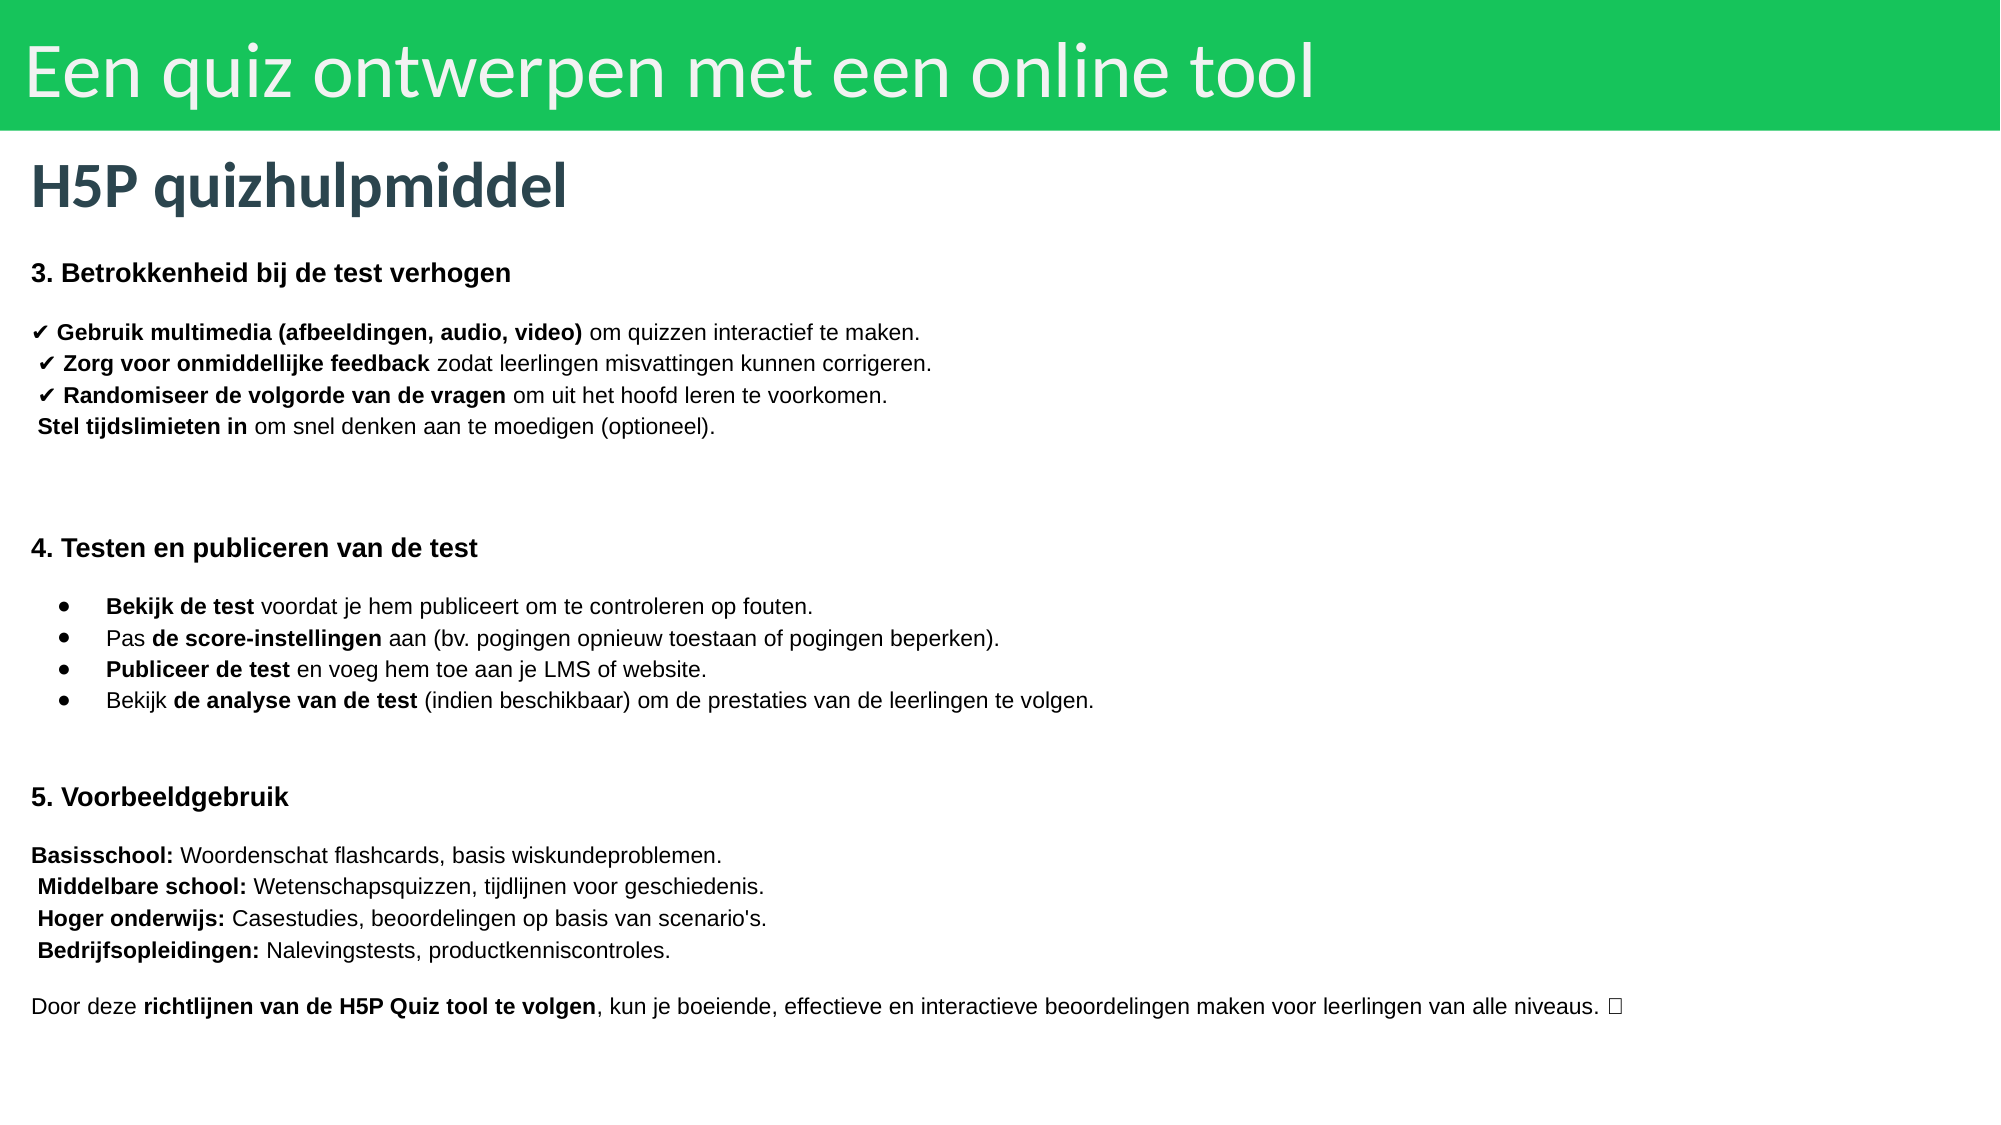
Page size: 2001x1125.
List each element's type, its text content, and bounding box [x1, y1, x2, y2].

list H5P quizhulpmiddel 3. Betrokkenheid bij de test verhogen ✔ Gebruik multimedia (afbeeldingen, audio, video) om quizzen interactief te maken. ✔ Zorg voor onmiddellijke feedback zodat leerlingen misvattingen kunnen corrigeren. ✔ Randomiseer de volgorde van de vragen om uit het hoofd leren te voorkomen. Stel tijdslimieten in om snel denken aan te moedigen (optioneel). 4. Testen en publiceren van de test Bekijk de test voordat je hem publiceert om te controleren op fouten. Pas de score-instellingen aan (bv. pogingen opnieuw toestaan of pogingen beperken). Publiceer de test en voeg hem toe aan je LMS of website. Bekijk de analyse van de test (indien beschikbaar) om de prestaties van de leerlingen te volgen. 5. Voorbeeldgebruik Basisschool: Woordenschat flashcards, basis wiskundeproblemen. Middelbare school: Wetenschapsquizzen, tijdlijnen voor geschiedenis. Hoger onderwijs: Casestudies, beoordelingen op basis van scenario's. Bedrijfsopleidingen: Nalevingstests, productkenniscontroles. Door deze richtlijnen van de H5P Quiz tool te volgen, kun je boeiende, effectieve en interactieve beoordelingen maken voor leerlingen van alle niveaus. 🚀 [16, 144, 1976, 1108]
title Een quiz ontwerpen met een online tool [16, 13, 1976, 131]
